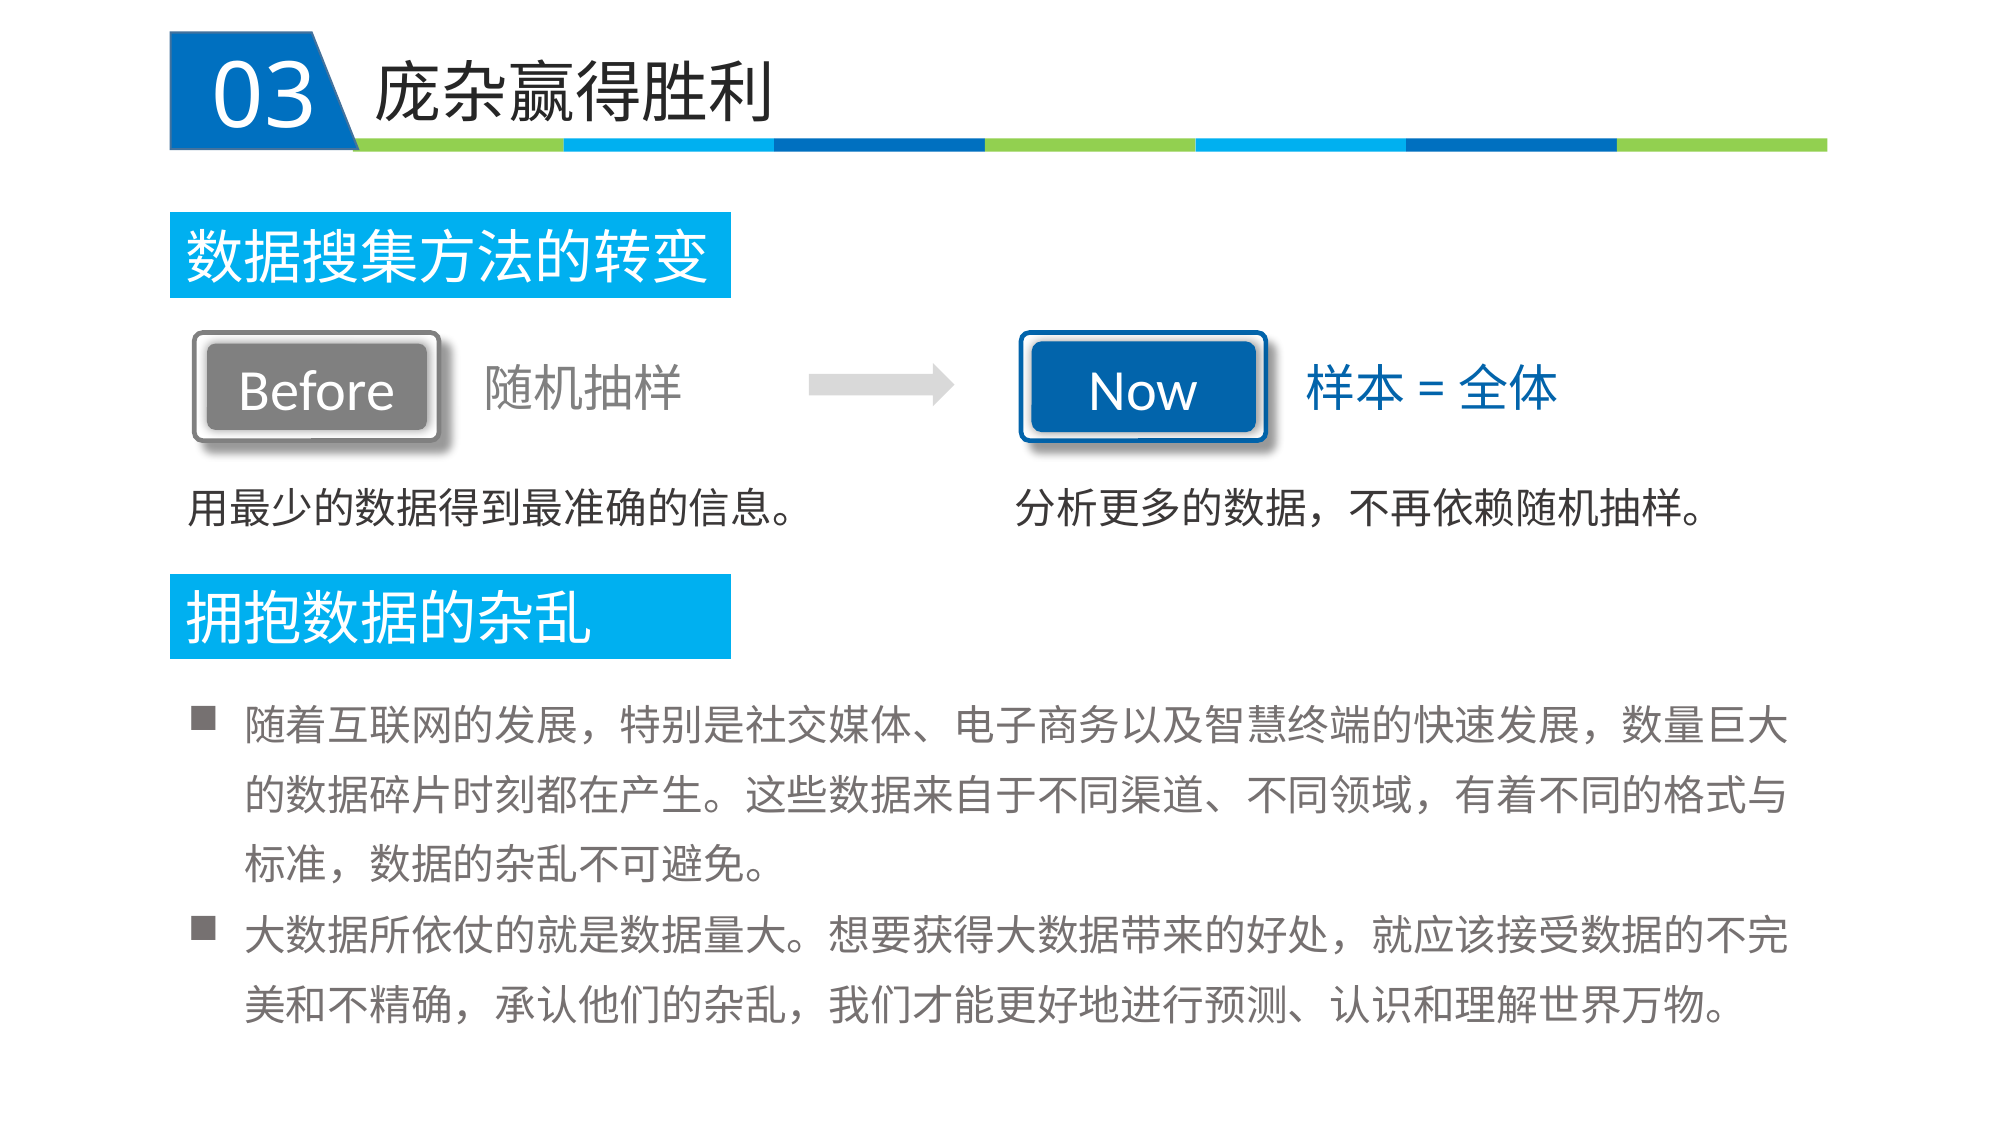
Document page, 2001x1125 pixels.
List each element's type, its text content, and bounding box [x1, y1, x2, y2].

text_box 用最少的数据得到最准确的信息。 [173, 474, 999, 540]
text_box 庞杂赢得胜利 [360, 42, 791, 138]
text_box 拥抱数据的杂乱 [170, 574, 731, 659]
text_box 数据搜集方法的转变 [170, 212, 731, 298]
text_box 03 [169, 31, 355, 151]
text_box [1021, 332, 1266, 441]
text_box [352, 138, 1828, 152]
text_box 样本=全体 [1291, 348, 1573, 424]
text_box 随机抽样 [469, 348, 699, 424]
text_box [194, 332, 440, 441]
text_box 分析更多的数据，不再依赖随机抽样。 [999, 474, 1827, 540]
text_box 随着互联网的发展，特别是社交媒体、电子商务以及智慧终端的快速发展，数量巨大的数据碎片时刻都在产生。这些数据来自于不同渠道、不同领域，有着不同的格式与标准，数据的杂乱不可避免。 大数据所依仗的就是数据量大。想要获得大数据带来的好处，就应该接受数据的不完美和不精确，承认他们的杂乱，我们才能更好地进行预测、认识和理解世界万物。 [173, 670, 1827, 1036]
text_box [807, 360, 956, 409]
